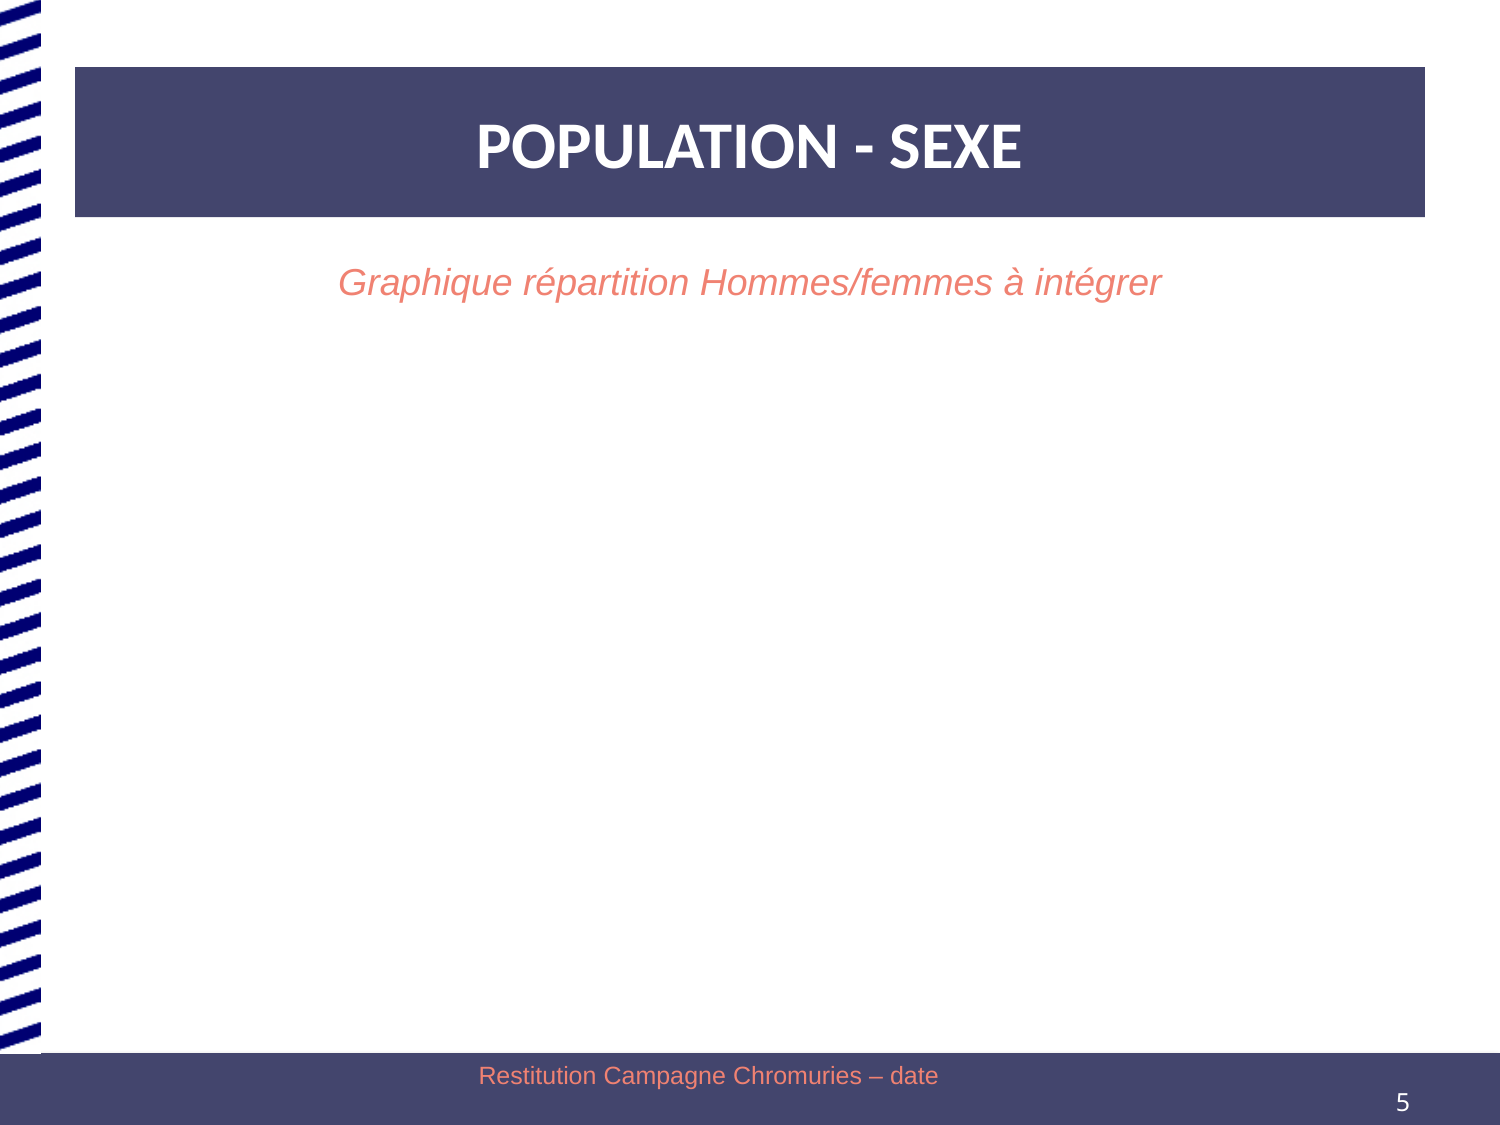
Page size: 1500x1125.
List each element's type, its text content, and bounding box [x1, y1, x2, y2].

picture [0, 0, 41, 1054]
text_box Graphique répartition Hommes/femmes à intégrer [74, 250, 1425, 311]
title POPULATION - SEXE [75, 67, 1425, 218]
slide_number 5 [1074, 1073, 1425, 1125]
footer Restitution Campagne Chromuries – date [456, 1044, 963, 1105]
